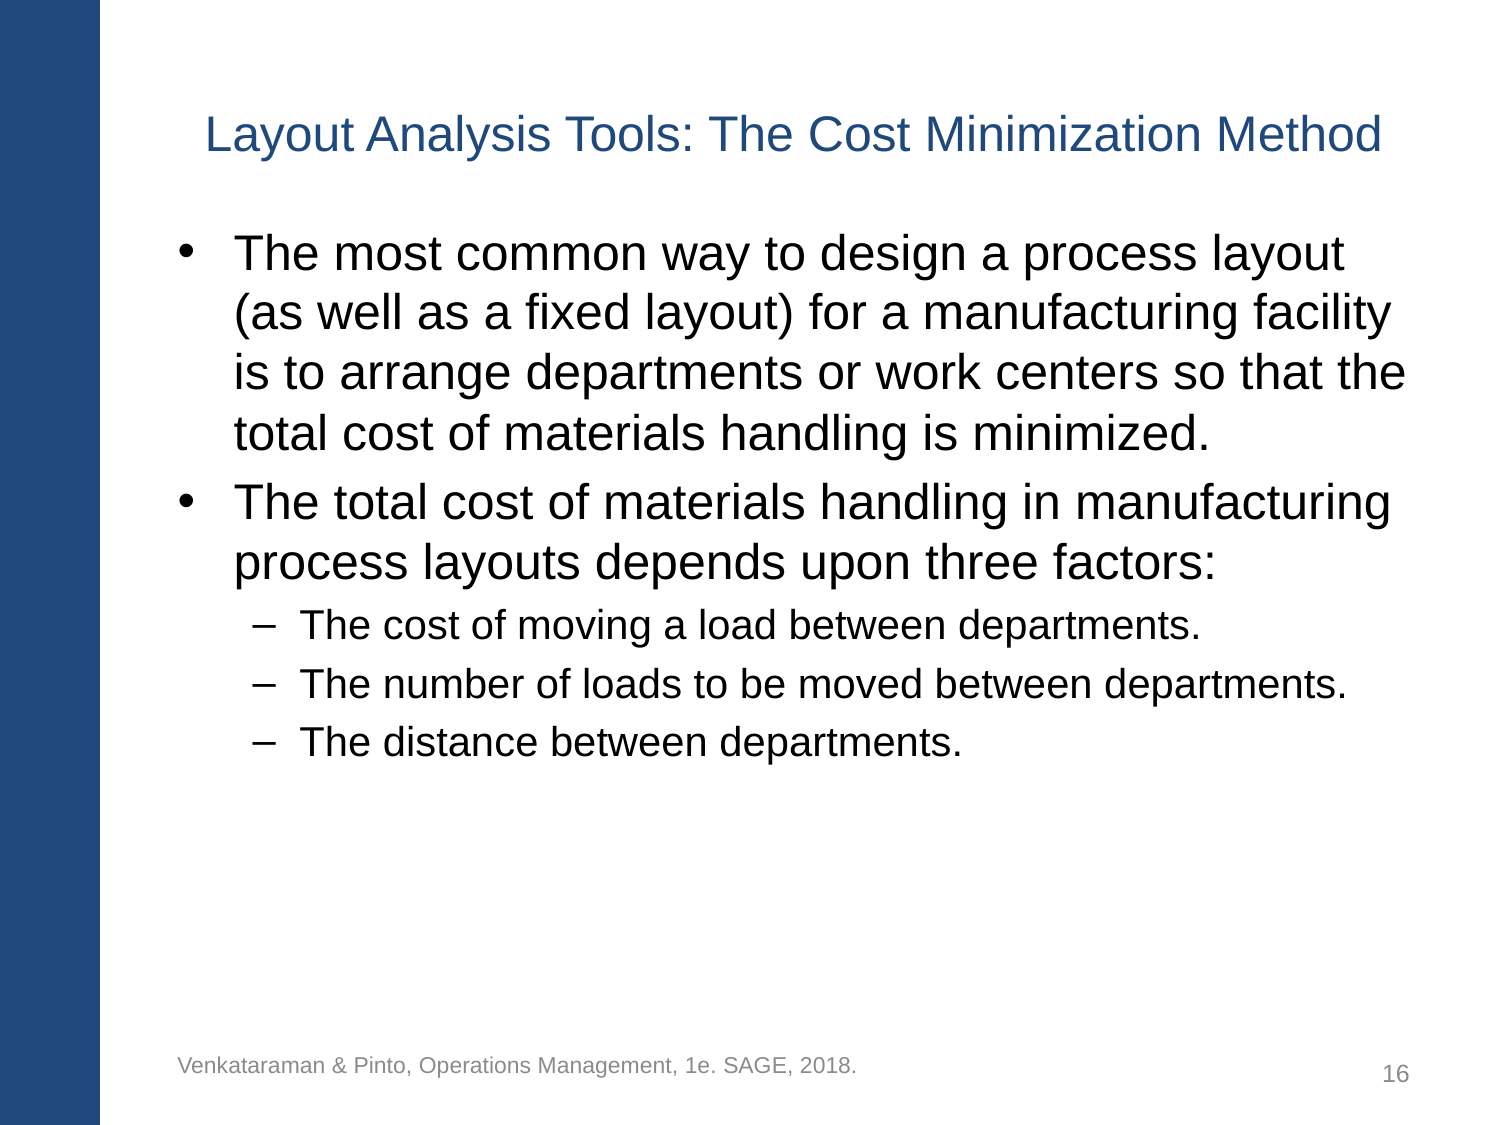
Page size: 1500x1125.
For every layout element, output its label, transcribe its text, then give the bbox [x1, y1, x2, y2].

slide_number 16 [1350, 1042, 1425, 1103]
footer Venkataraman & Pinto, Operations Management, 1e. SAGE, 2018. [162, 1042, 1313, 1103]
title Layout Analysis Tools: The Cost Minimization Method [162, 37, 1425, 212]
list The most common way to design a process layout (as well as a fixed layout) for a manufacturing facility is to arrange departments or work centers so that the total cost of materials handling is minimized. The total cost of materials handling in manufacturing process layouts depends upon three factors: The cost of moving a load between departments. The number of loads to be moved between departments. The distance between departments. [162, 212, 1425, 1013]
